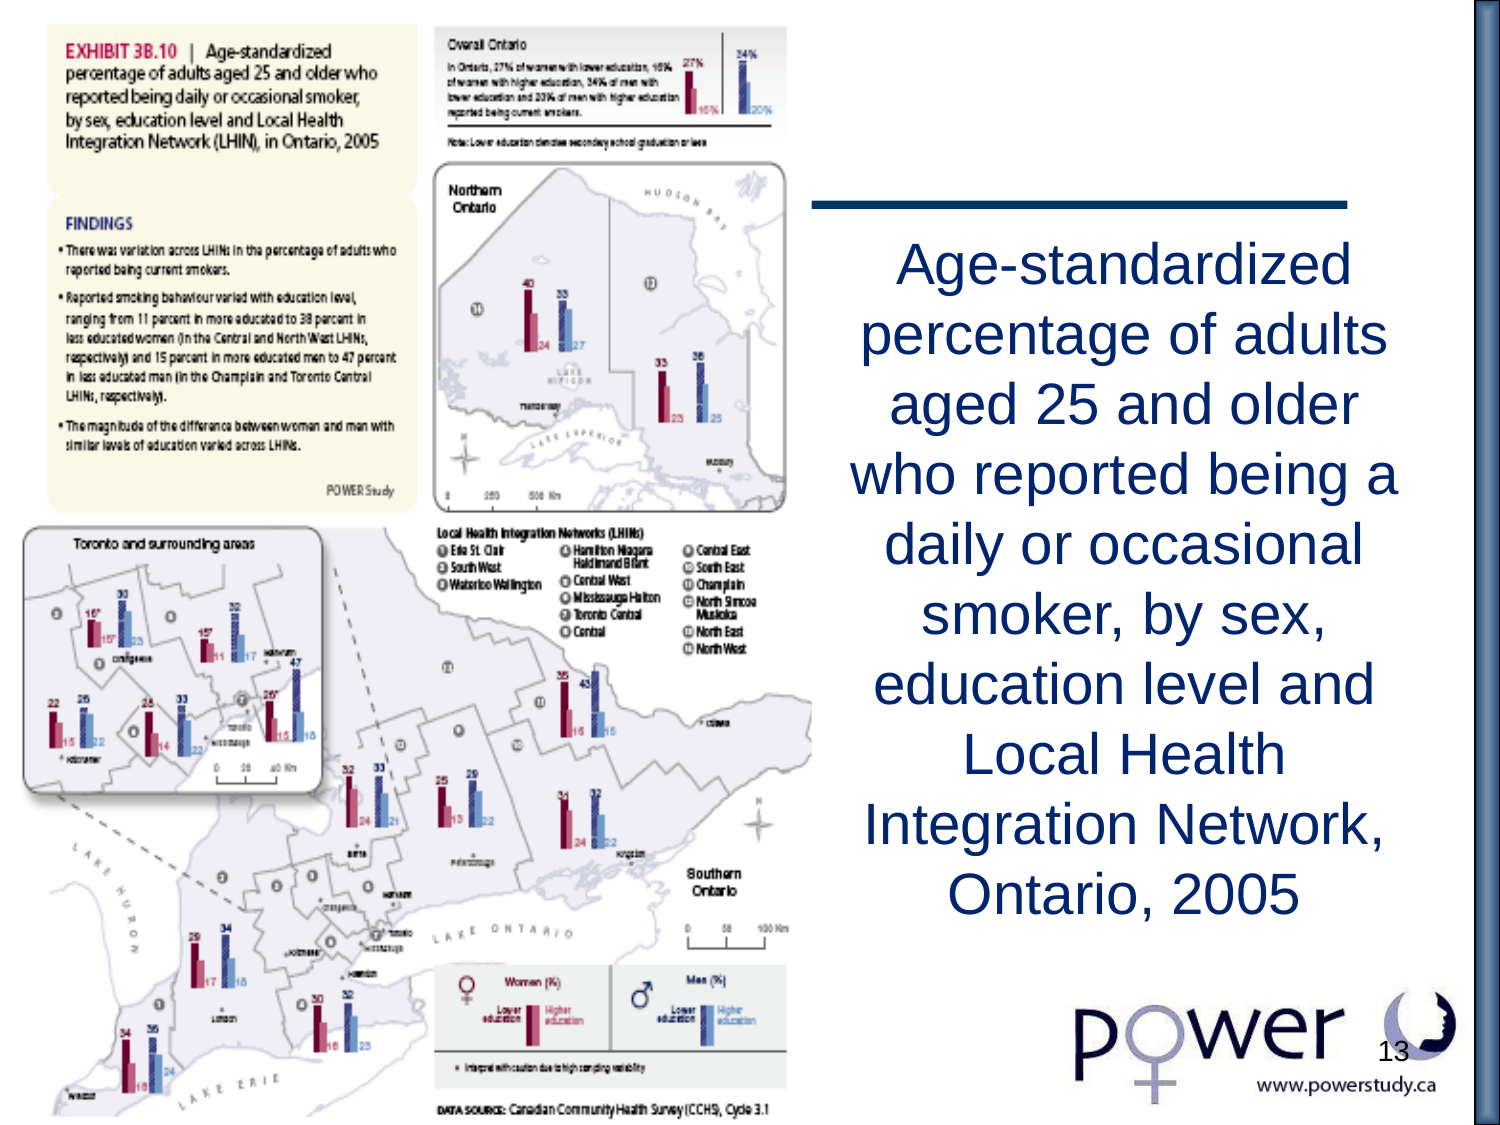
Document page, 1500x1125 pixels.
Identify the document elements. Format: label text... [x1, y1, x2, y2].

text_box [992, 256, 1406, 332]
title Age-standardized percentage of adults aged 25 and older who reported being a daily or occasional smoker, by sex, education level and Local Health Integration Network, Ontario, 2005 [824, 537, 1426, 726]
picture [0, 0, 812, 1125]
picture [1064, 979, 1466, 1111]
slide_number 13 [1074, 1024, 1426, 1103]
